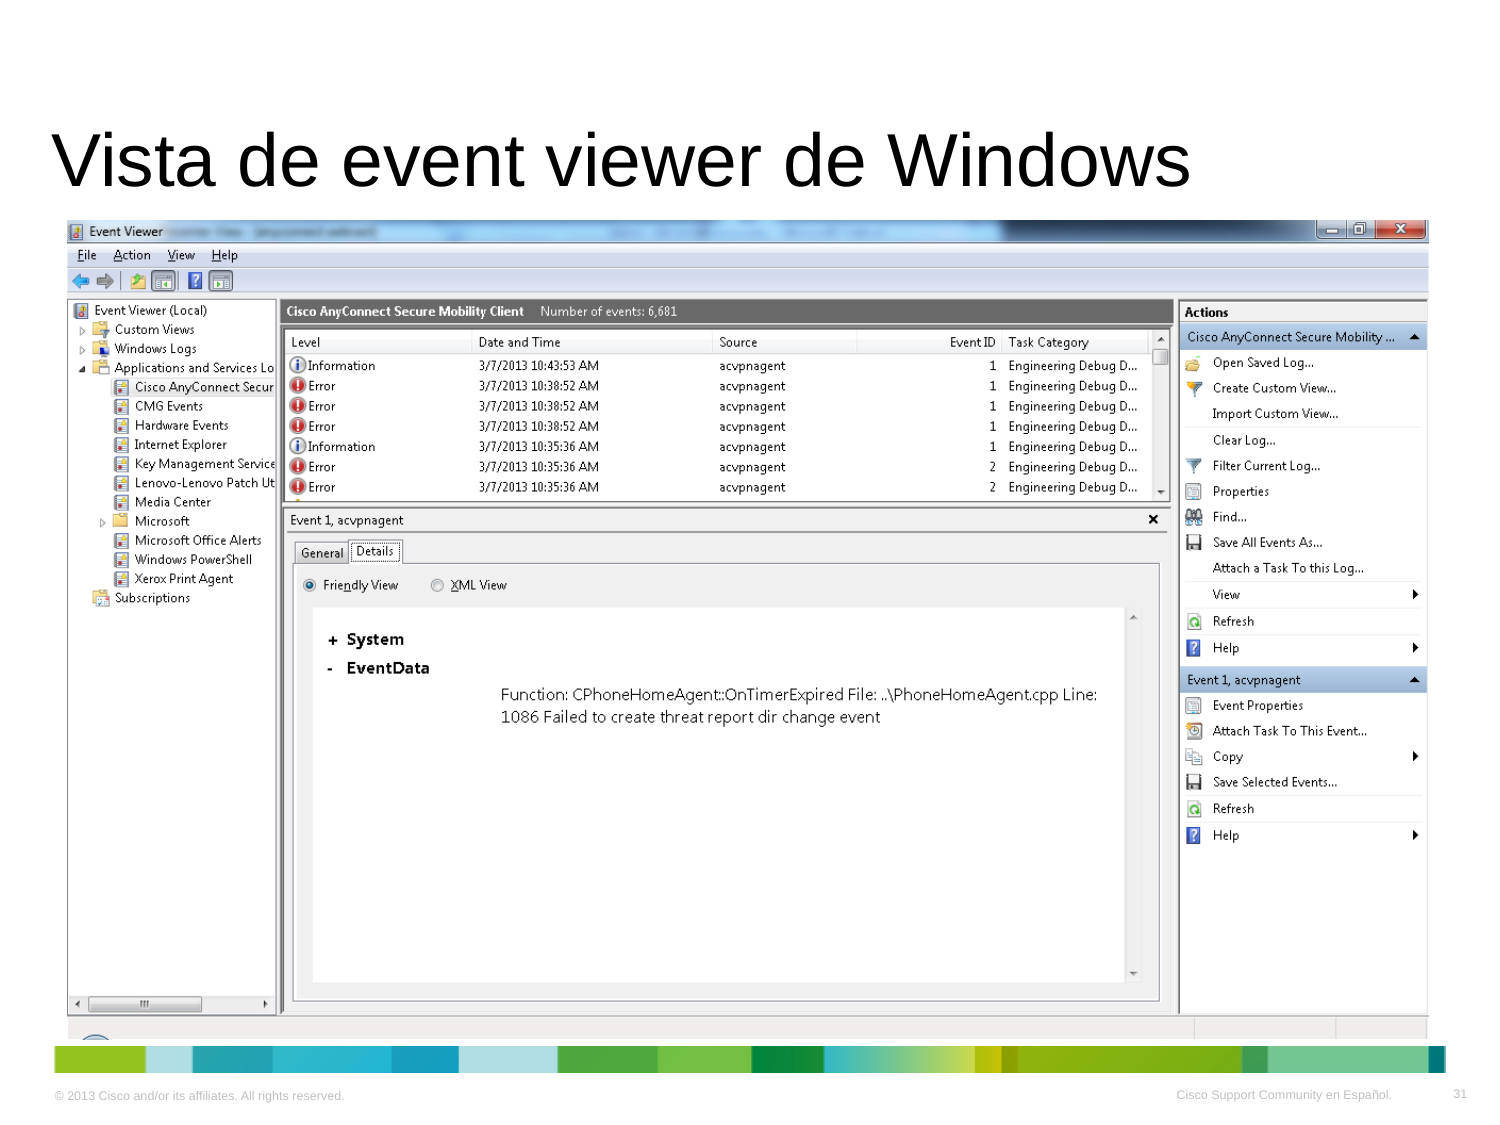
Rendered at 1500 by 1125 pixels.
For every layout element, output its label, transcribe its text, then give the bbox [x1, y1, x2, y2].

title Vista de event viewer de Windows [37, 70, 1447, 209]
picture [66, 220, 1429, 1040]
picture [54, 1046, 1446, 1073]
